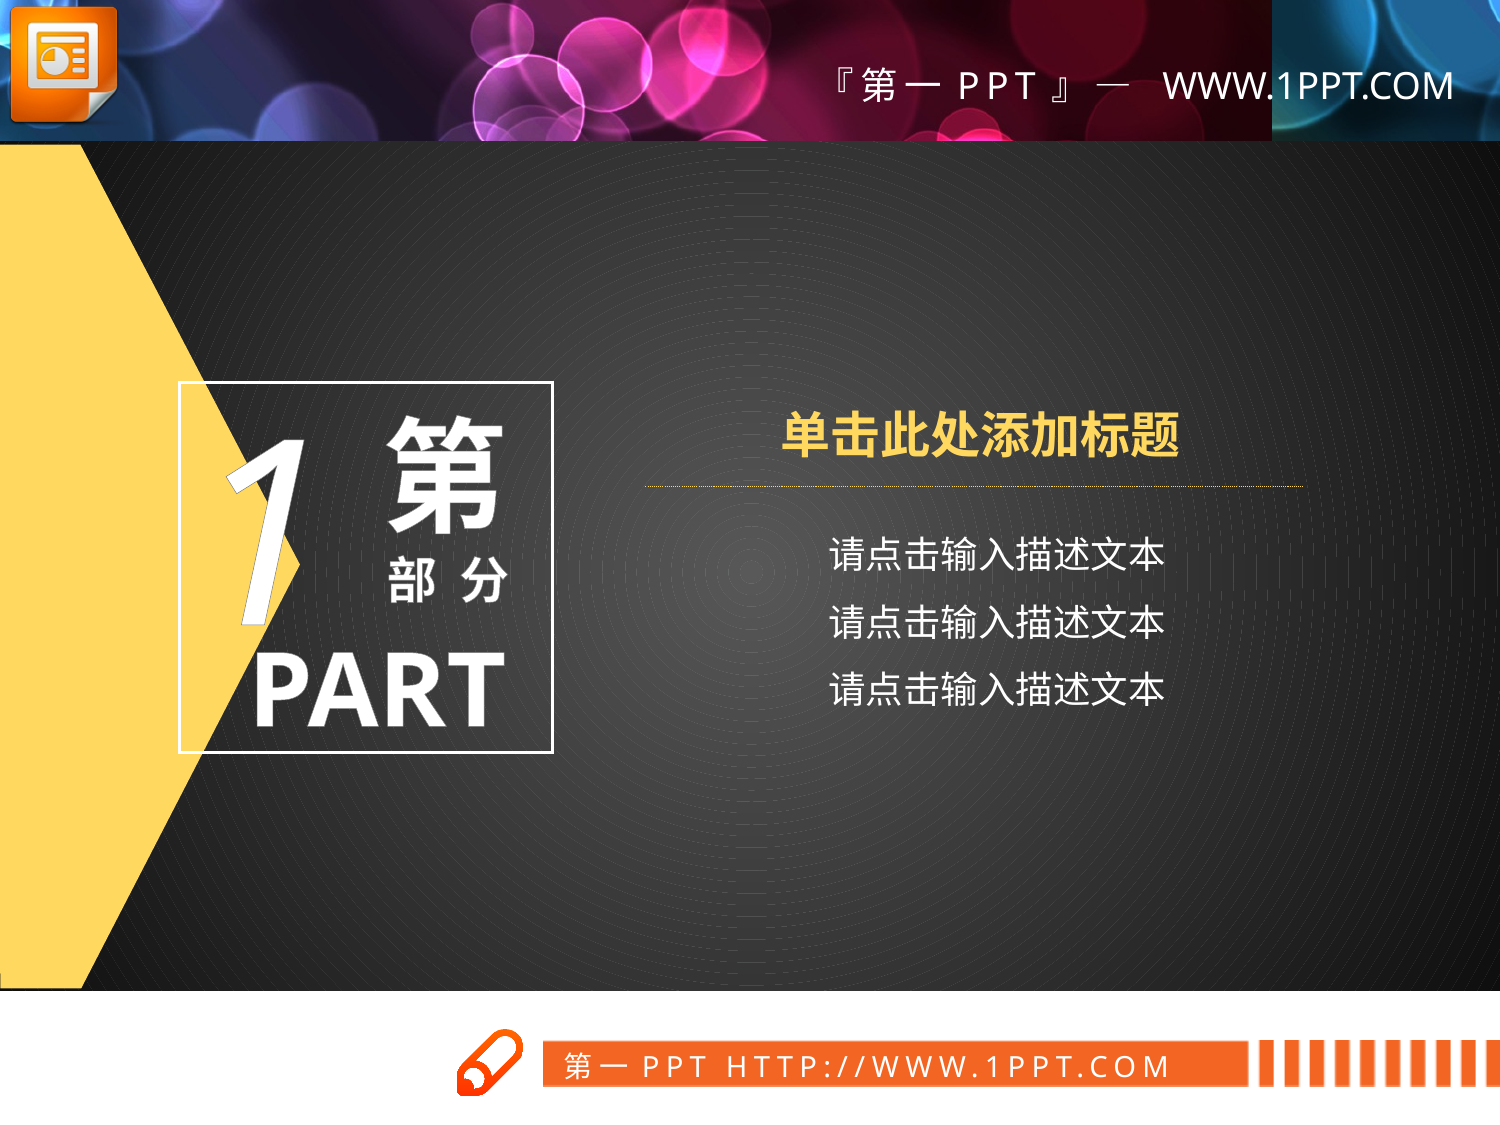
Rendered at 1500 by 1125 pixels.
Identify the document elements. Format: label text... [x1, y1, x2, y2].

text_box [157, 358, 553, 757]
text_box [0, 144, 197, 989]
text_box 单击此处添加标题 [765, 395, 1196, 471]
text_box 请点击输入描述文本 请点击输入描述文本 请点击输入描述文本 [813, 501, 1181, 719]
picture [543, 1040, 1500, 1087]
picture [0, 0, 1500, 141]
